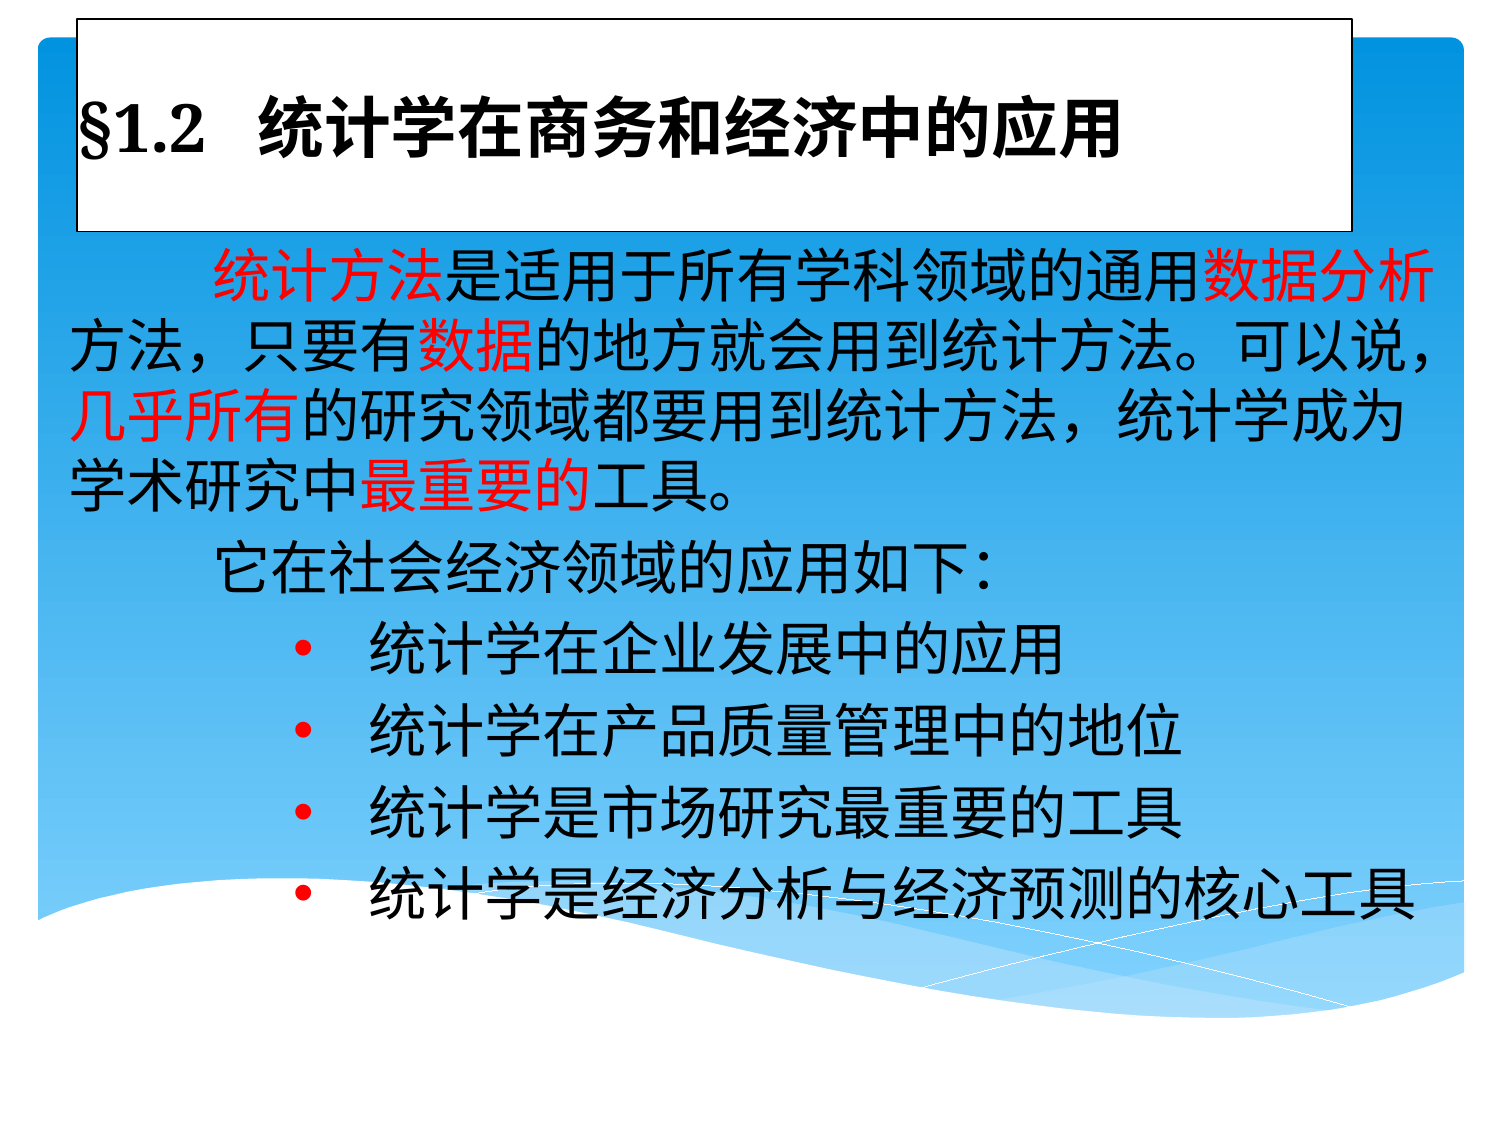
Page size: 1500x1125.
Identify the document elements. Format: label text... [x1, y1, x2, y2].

subtitle 统计方法是适用于所有学科领域的通用数据分析方法，只要有数据的地方就会用到统计方法。可以说，几乎所有的研究领域都要用到统计方法，统计学成为学术研究中最重要的工具。 它在社会经济领域的应用如下： 统计学在企业发展中的应用 统计学在产品质量管理中的地位 统计学是市场研究最重要的工具 统计学是经济分析与经济预测的核心工具 [53, 231, 1471, 1035]
title §1.2 统计学在商务和经济中的应用 [76, 19, 1352, 232]
